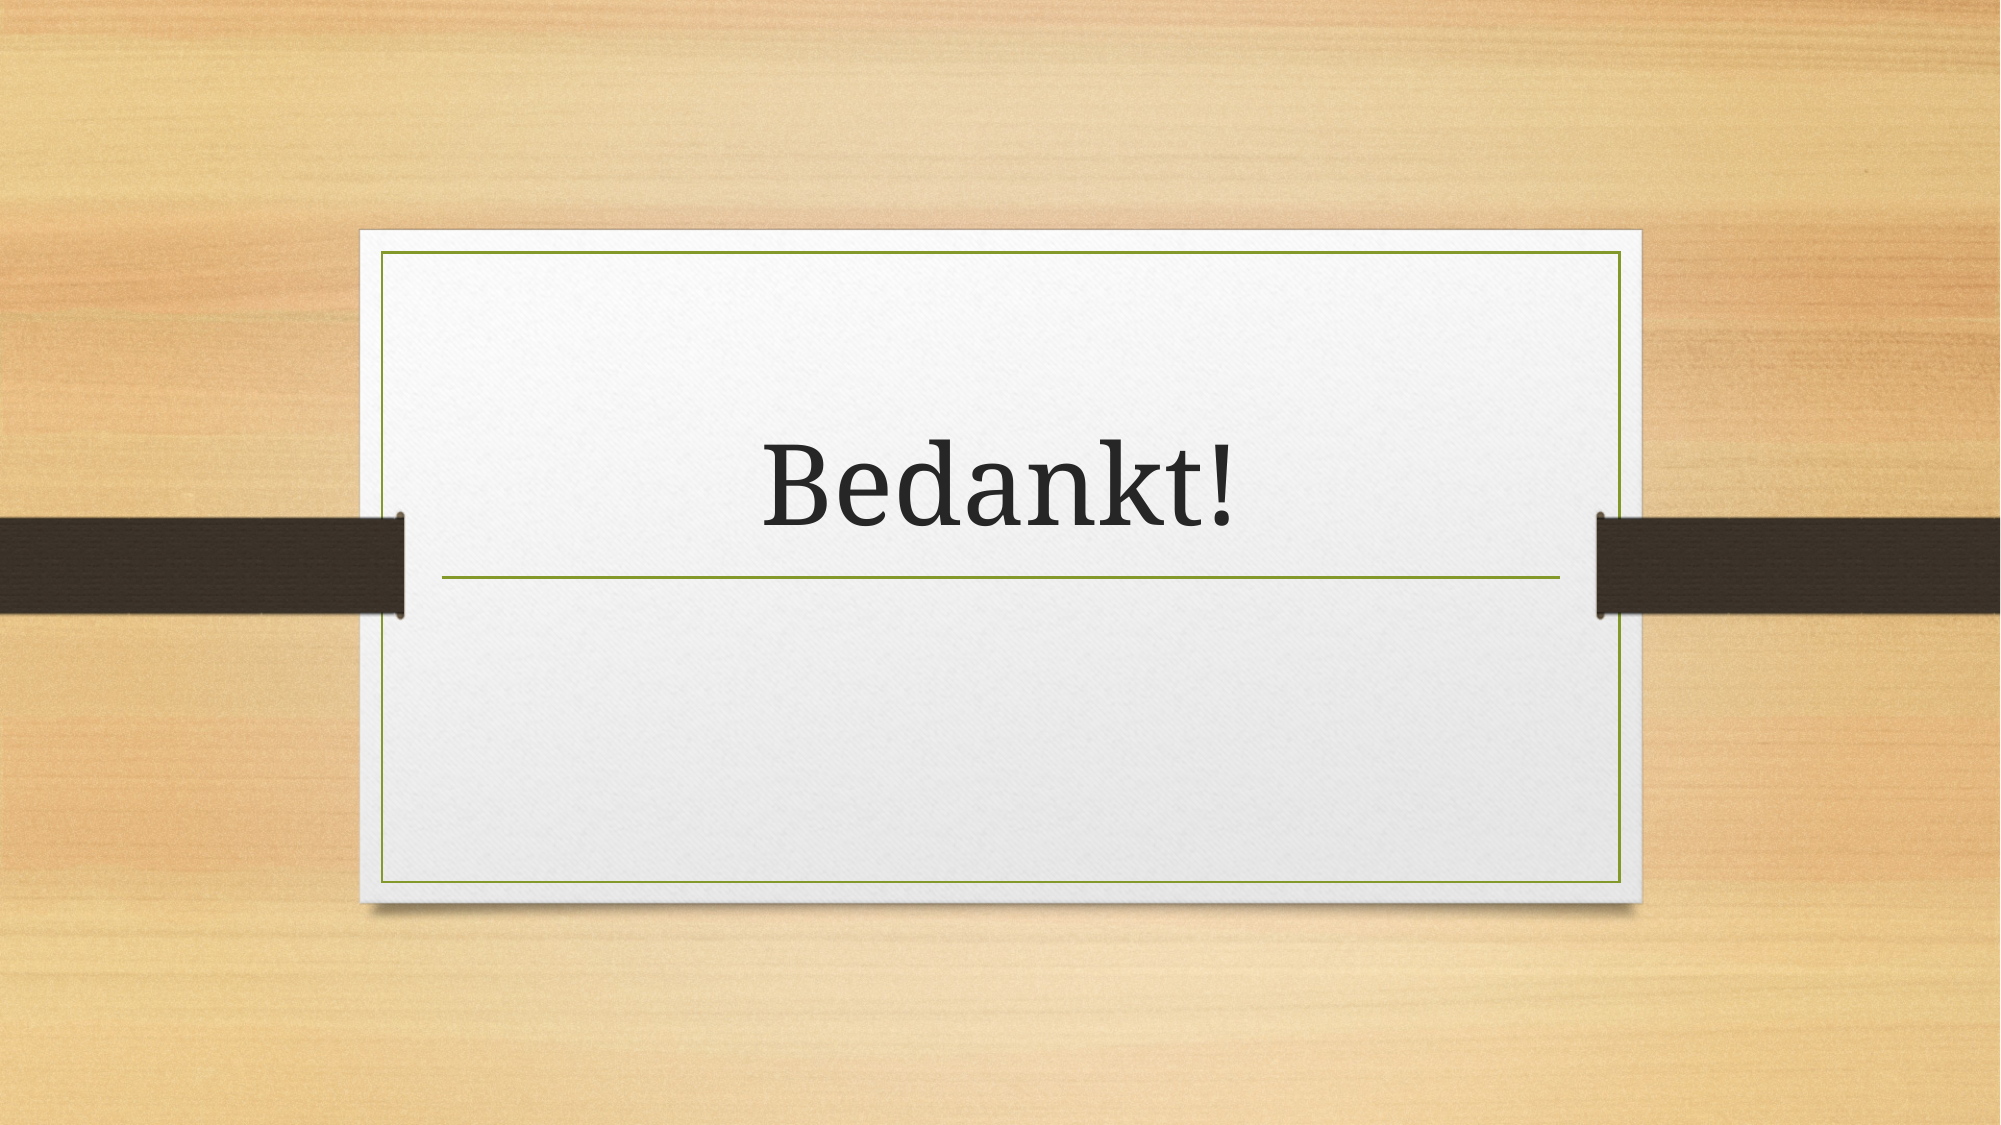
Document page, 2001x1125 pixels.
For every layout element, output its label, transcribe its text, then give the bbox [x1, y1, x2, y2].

picture [0, 0, 2001, 1125]
title Bedankt! [441, 306, 1560, 556]
